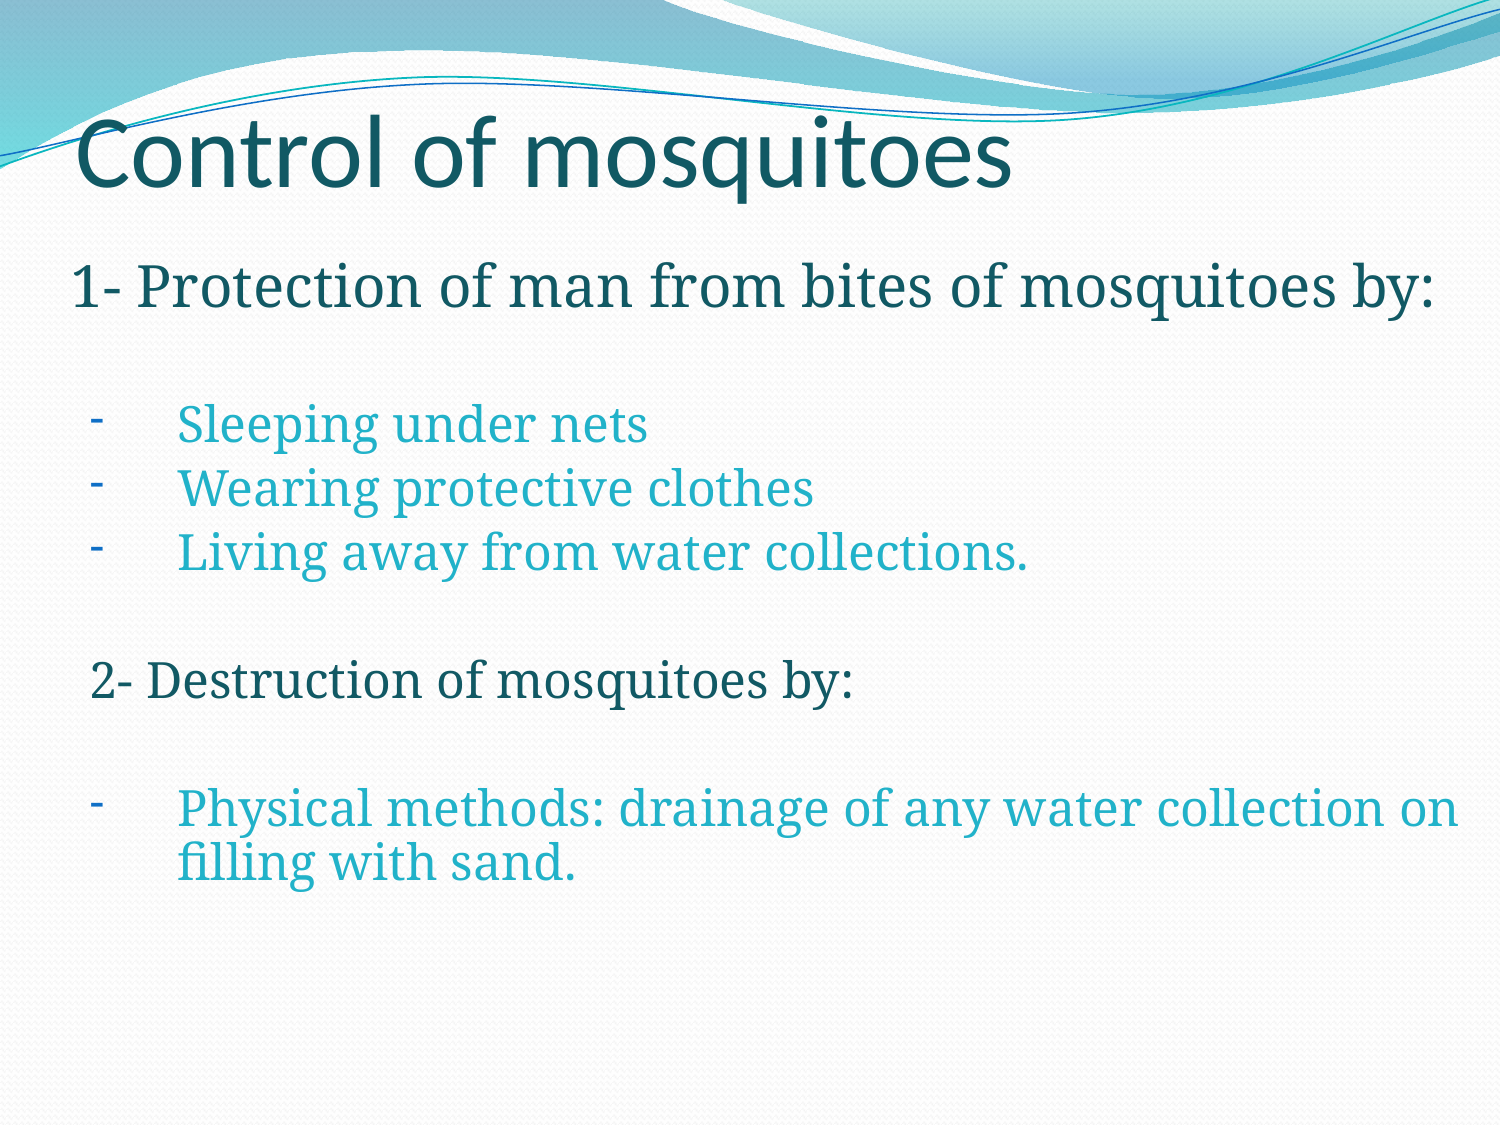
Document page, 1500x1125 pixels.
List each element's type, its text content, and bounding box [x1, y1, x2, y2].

title Control of mosquitoes [75, 45, 1425, 209]
list 1- Protection of man from bites of mosquitoes by: Sleeping under nets Wearing protective clothes Living away from water collections. 2- Destruction of mosquitoes by: Physical methods: drainage of any water collection on filling with sand. [0, 249, 1500, 1125]
